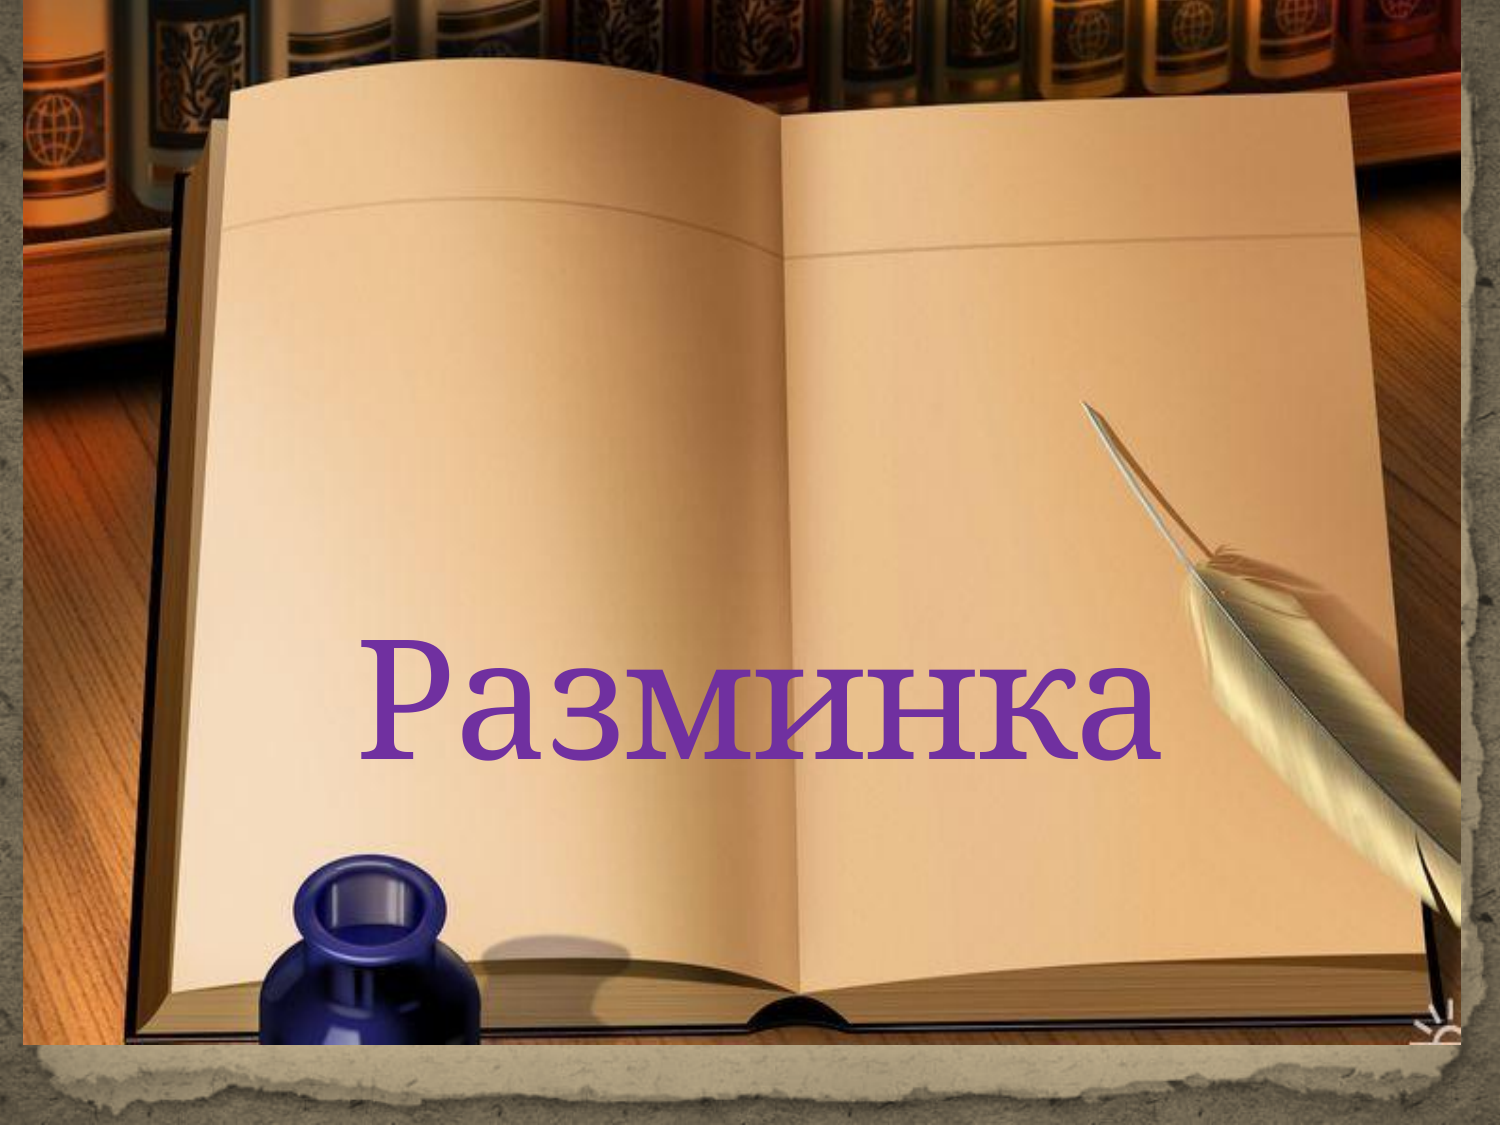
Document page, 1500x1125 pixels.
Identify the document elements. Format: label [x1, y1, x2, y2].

picture [23, 0, 1461, 1045]
